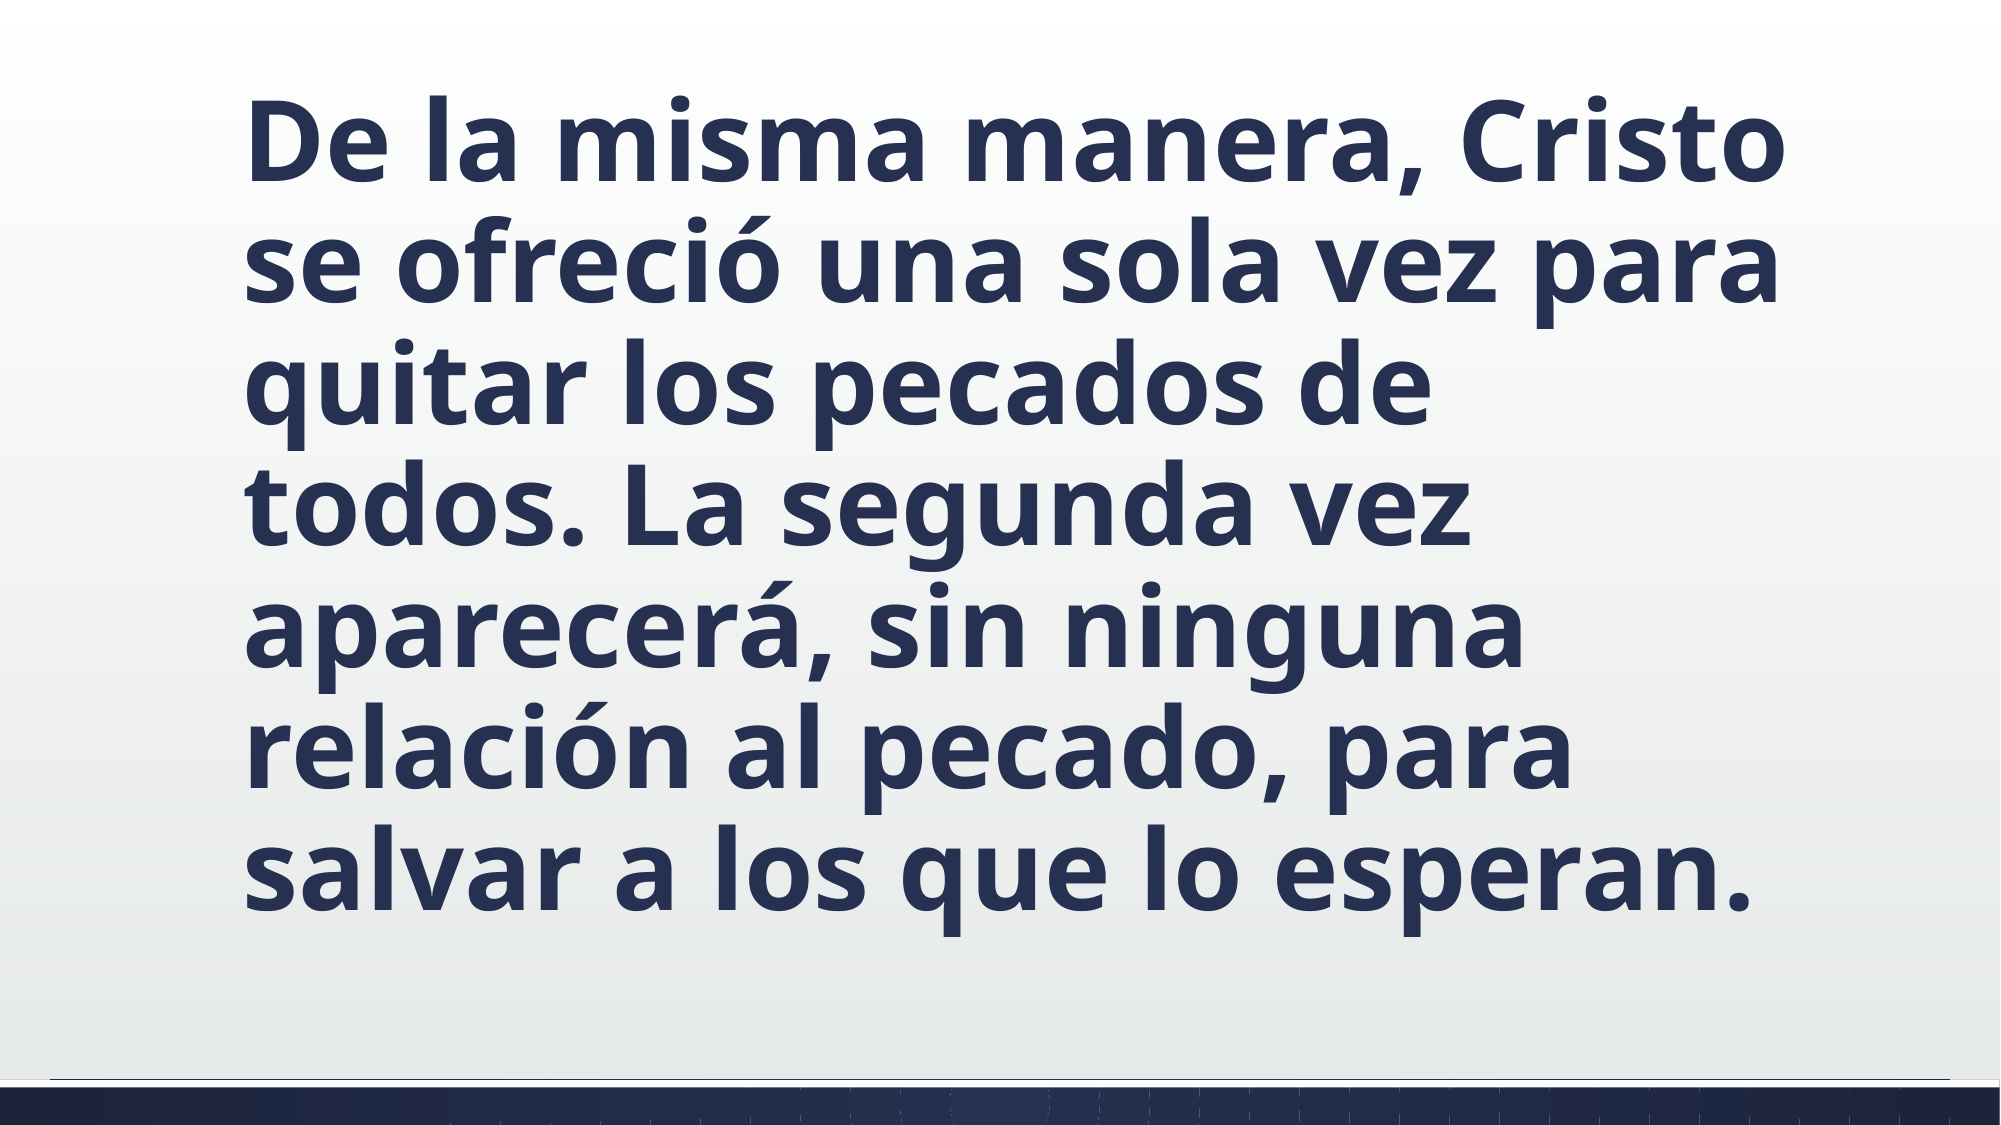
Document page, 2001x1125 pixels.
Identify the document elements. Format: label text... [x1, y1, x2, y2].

list De la misma manera, Cristo se ofreció una sola vez para quitar los pecados de todos. La segunda vez aparecerá, sin ninguna relación al pecado, para salvar a los que lo esperan. [219, 76, 1816, 990]
